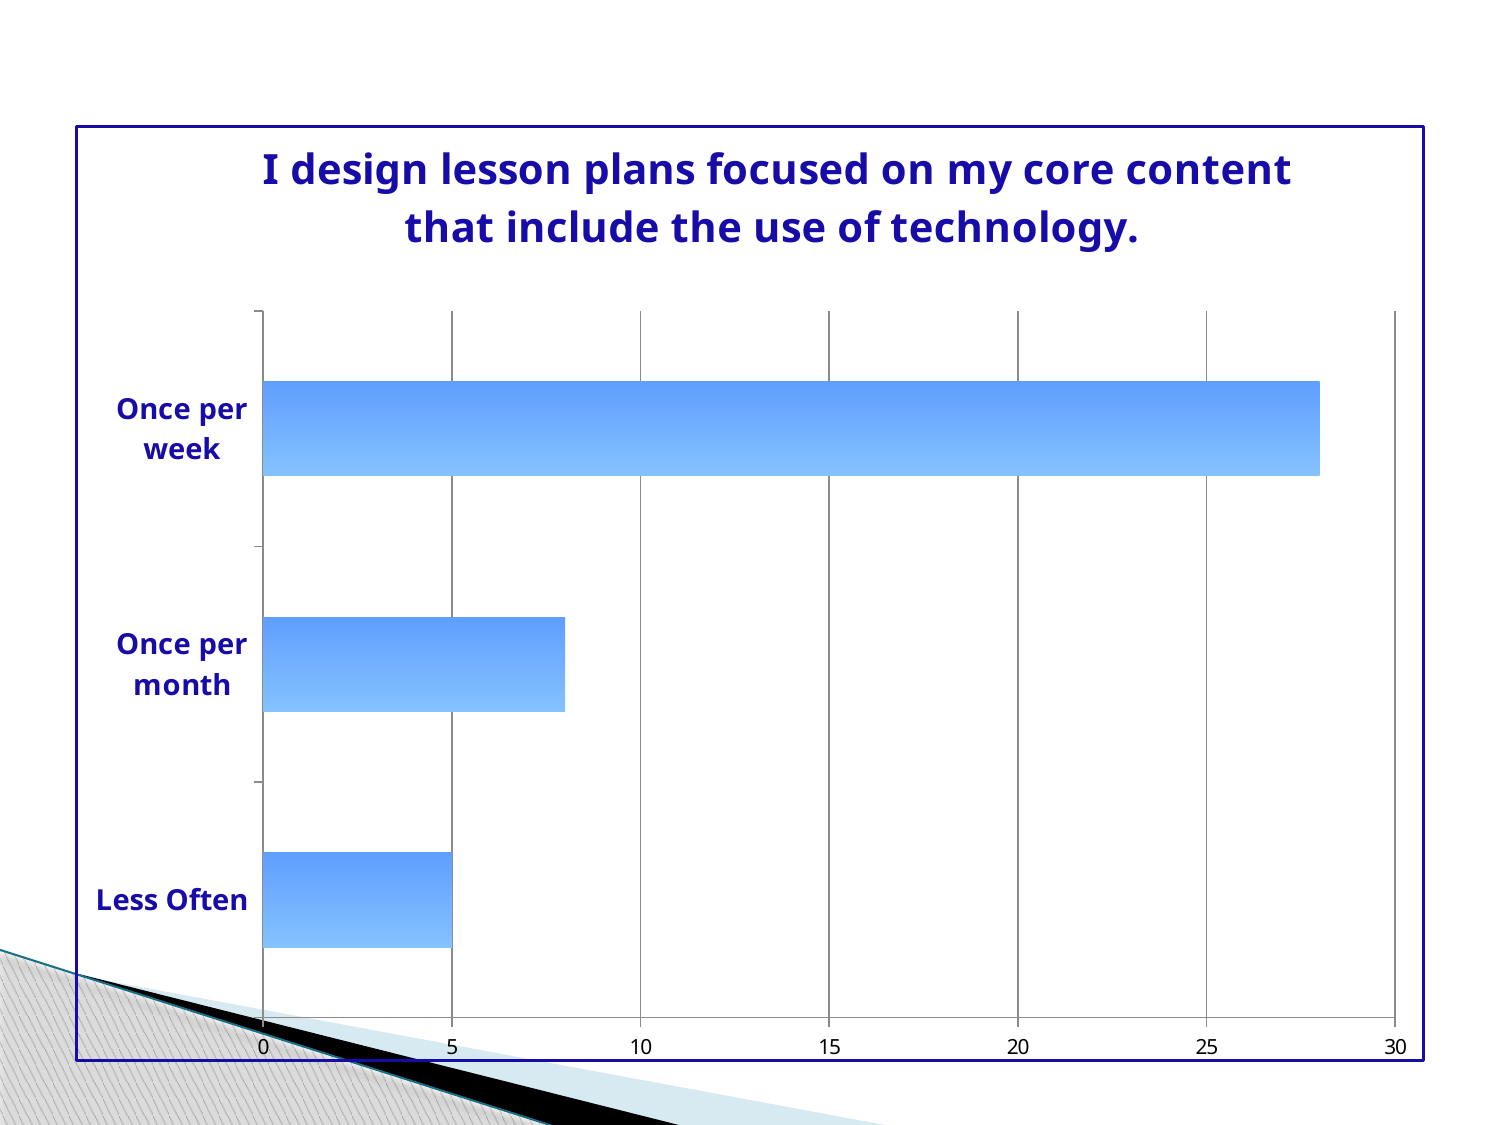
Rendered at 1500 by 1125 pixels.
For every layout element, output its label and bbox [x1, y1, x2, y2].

chart [74, 125, 1426, 1063]
